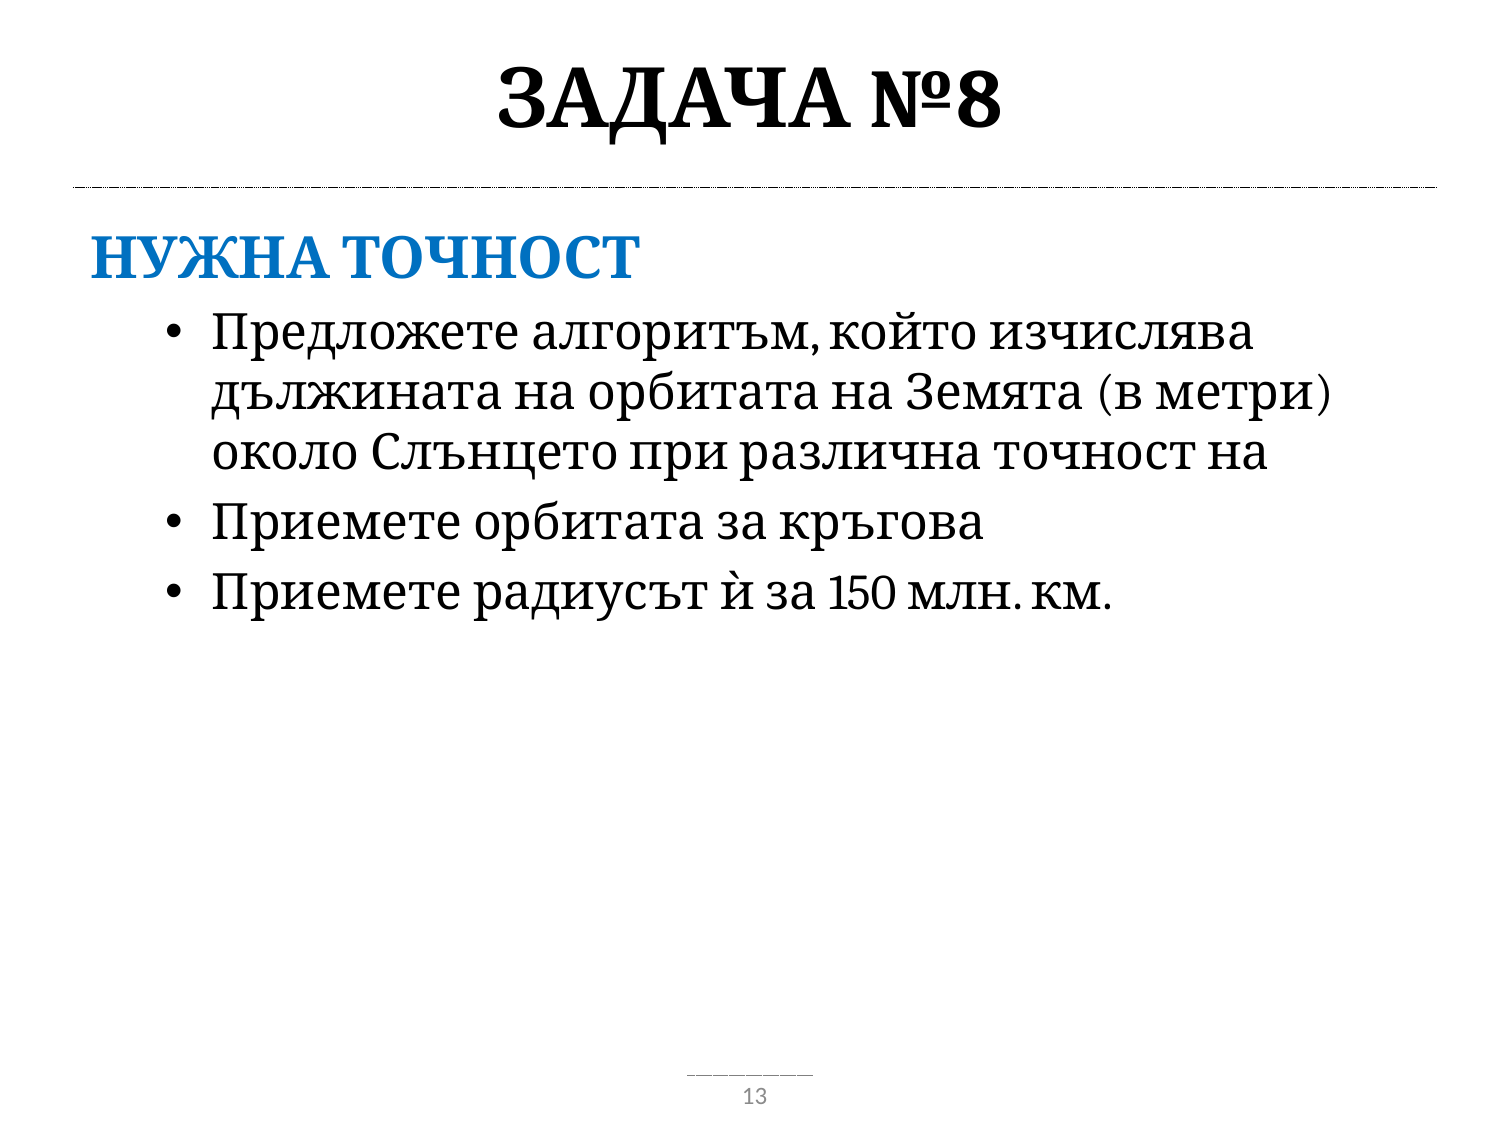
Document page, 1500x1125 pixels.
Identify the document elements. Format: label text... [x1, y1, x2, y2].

title Задача №8 [0, 0, 1500, 188]
slide_number 13 [579, 1065, 930, 1125]
